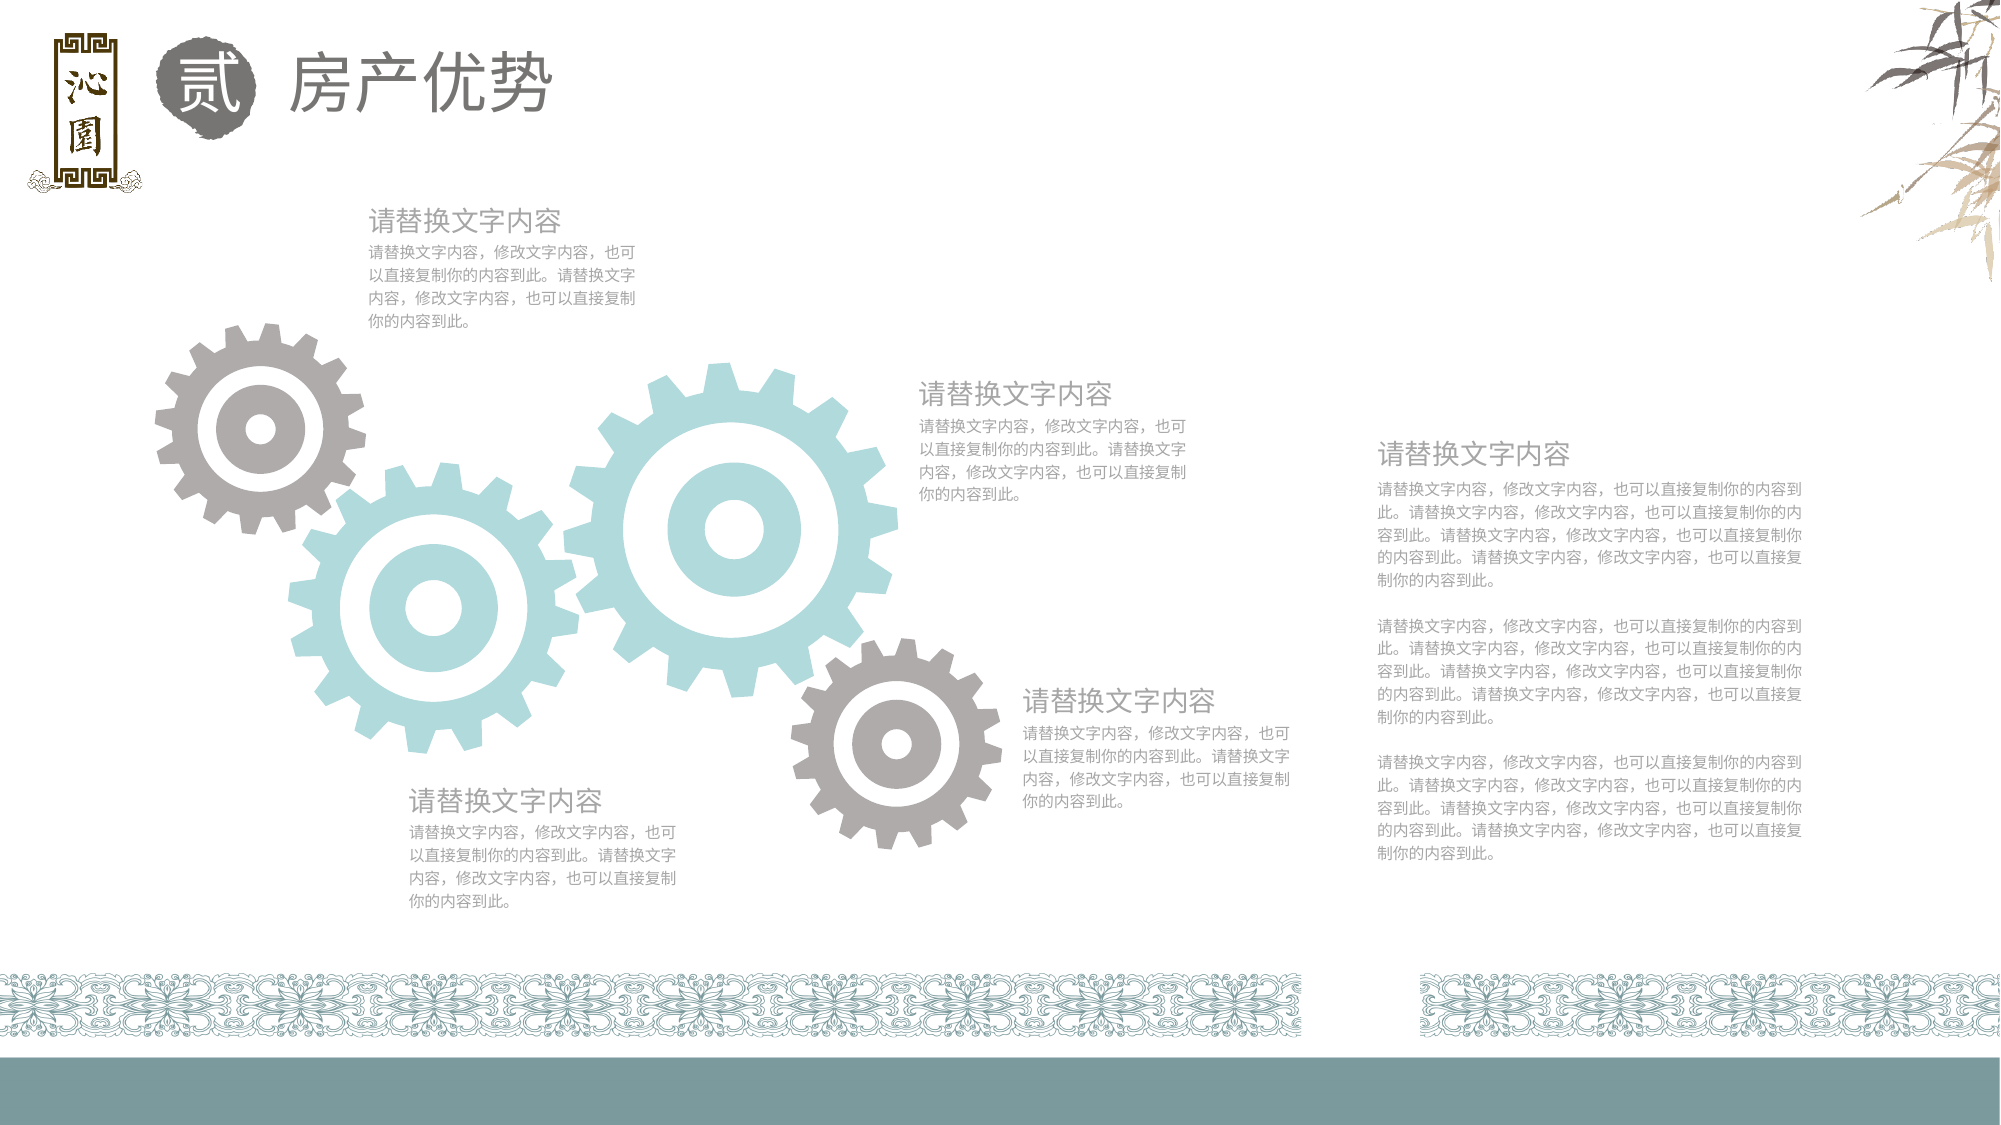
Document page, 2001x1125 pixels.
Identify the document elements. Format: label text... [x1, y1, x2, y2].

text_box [287, 462, 580, 754]
text_box 请替换文字内容，修改文字内容，也可以直接复制你的内容到此。请替换文字内容，修改文字内容，也可以直接复制你的内容到此。 [408, 819, 688, 923]
text_box 请替换文字内容，修改文字内容，也可以直接复制你的内容到此。请替换文字内容，修改文字内容，也可以直接复制你的内容到此。 [1022, 719, 1302, 823]
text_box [154, 323, 367, 535]
picture [1860, 0, 2000, 282]
text_box 请替换文字内容，修改文字内容，也可以直接复制你的内容到此。请替换文字内容，修改文字内容，也可以直接复制你的内容到此。 [918, 413, 1198, 516]
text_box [563, 362, 899, 698]
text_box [154, 33, 736, 143]
text_box 请替换文字内容 [368, 193, 668, 240]
text_box 请替换文字内容，修改文字内容，也可以直接复制你的内容到此。请替换文字内容，修改文字内容，也可以直接复制你的内容到此。 [368, 239, 648, 343]
picture [27, 33, 143, 206]
text_box 请替换文字内容 [1377, 425, 1590, 474]
text_box 请替换文字内容 [918, 367, 1219, 414]
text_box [790, 638, 1003, 850]
text_box 请替换文字内容 [1022, 674, 1322, 721]
picture [0, 973, 2000, 1125]
text_box 请替换文字内容，修改文字内容，也可以直接复制你的内容到此。请替换文字内容，修改文字内容，也可以直接复制你的内容到此。请替换文字内容，修改文字内容，也可以直接复制你的内容到此。请替换文字内容，修改文字内容，也可以直接复制你的内容到此。 请替换文字内容，修改文字内容，也可以直接复制你的内容到此。请替换文字内容，修改文字内容，也可以直接复制你的内容到此。请替换文字内容，修改文字内容，也可以直接复制你的内容到此。请替换文字内容，修改文字内容，也可以直接复制你的内容到此。 请替换文字内容，修改文字内容，也可以直接复制你的内容到此。请替换文字内容，修改文字内容，也可以直接复制你的内容到此。请替换文字内容，修改文字内容，也可以直接复制你的内容到此。请替换文字内容，修改文字内容，也可以直接复制你的内容到此。 [1377, 476, 1814, 873]
text_box 请替换文字内容 [408, 773, 709, 820]
